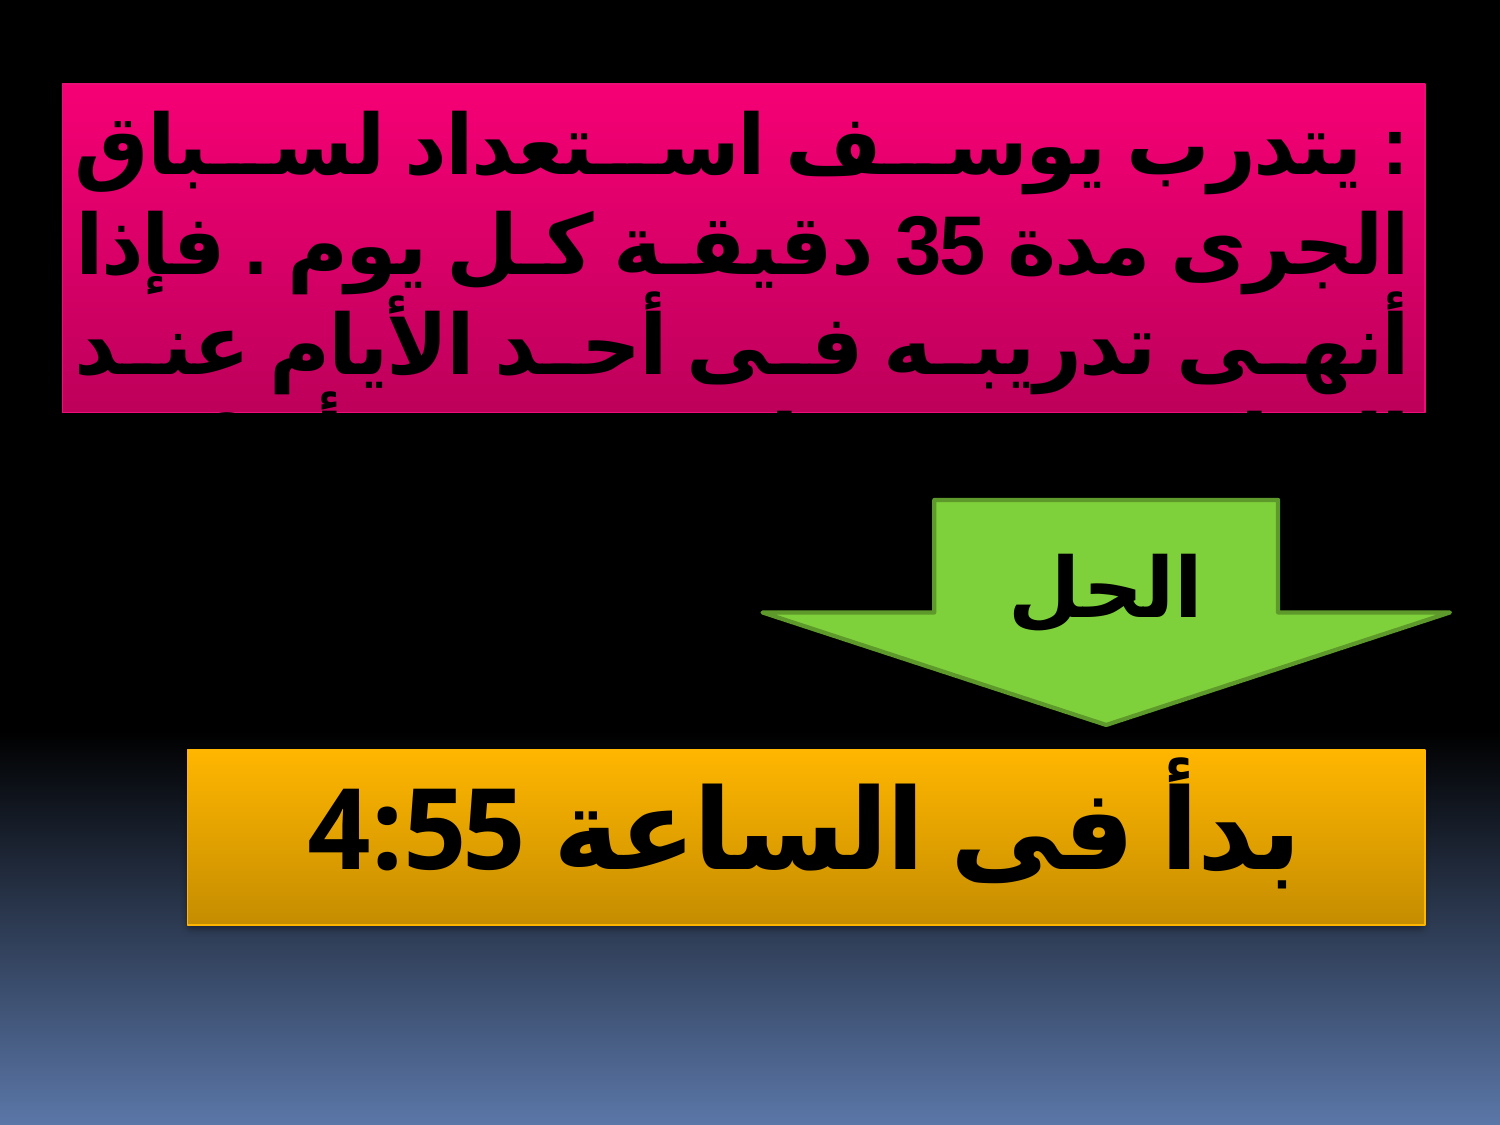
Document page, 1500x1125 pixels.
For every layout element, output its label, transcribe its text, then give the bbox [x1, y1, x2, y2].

text_box الحل [760, 497, 1453, 727]
text_box بدأ فى الساعة 4:55 [187, 749, 1426, 926]
text_box : يتدرب يوسف استعداد لسباق الجرى مدة 35 دقيقة كل يوم . فإذا أنهى تدريبه فى أحد الأيام عند الساعة 5:30 مساء ، فمتى بدأه ؟ [62, 83, 1426, 413]
